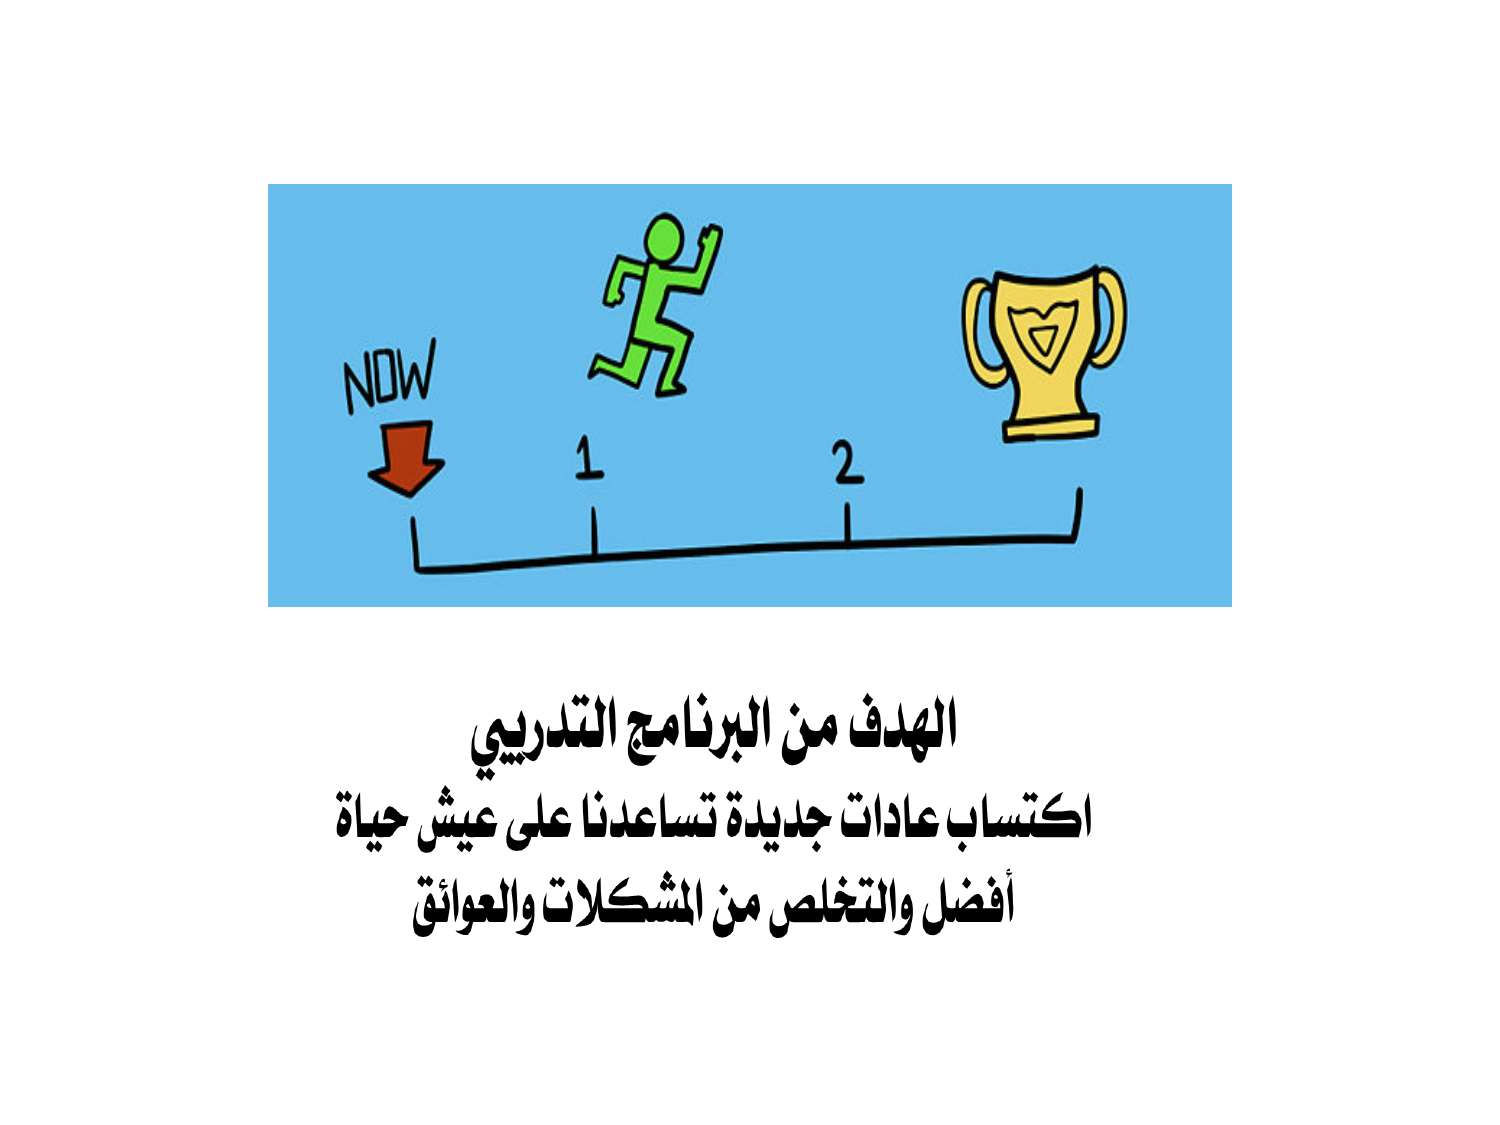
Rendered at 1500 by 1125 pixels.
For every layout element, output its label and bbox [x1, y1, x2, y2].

picture [267, 184, 1232, 607]
picture [294, 654, 1124, 994]
